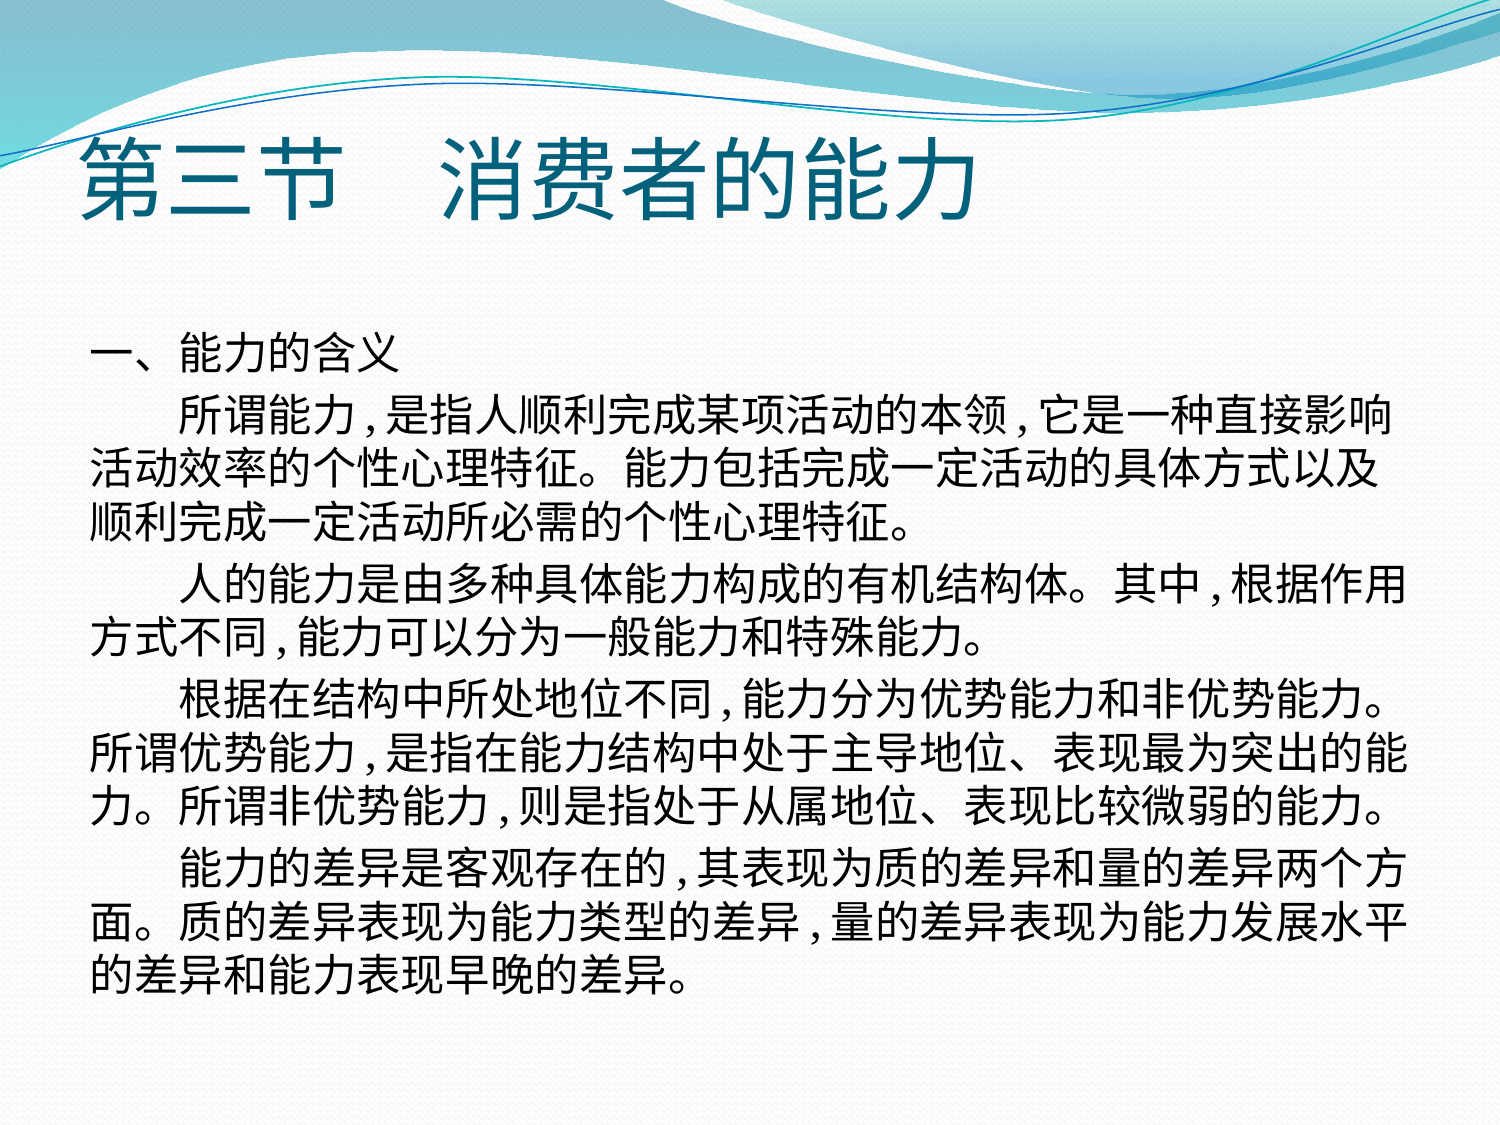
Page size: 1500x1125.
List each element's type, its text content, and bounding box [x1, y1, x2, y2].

title 第三节 消费者的能力 [75, 115, 1425, 232]
list 一、能力的含义 所谓能力,是指人顺利完成某项活动的本领,它是一种直接影响活动效率的个性心理特征。能力包括完成一定活动的具体方式以及顺利完成一定活动所必需的个性心理特征。 人的能力是由多种具体能力构成的有机结构体。其中,根据作用方式不同,能力可以分为一般能力和特殊能力。 根据在结构中所处地位不同,能力分为优势能力和非优势能力。所谓优势能力,是指在能力结构中处于主导地位、表现最为突出的能力。所谓非优势能力,则是指处于从属地位、表现比较微弱的能力。 能力的差异是客观存在的,其表现为质的差异和量的差异两个方面。质的差异表现为能力类型的差异,量的差异表现为能力发展水平的差异和能力表现早晚的差异。 [75, 317, 1425, 1038]
